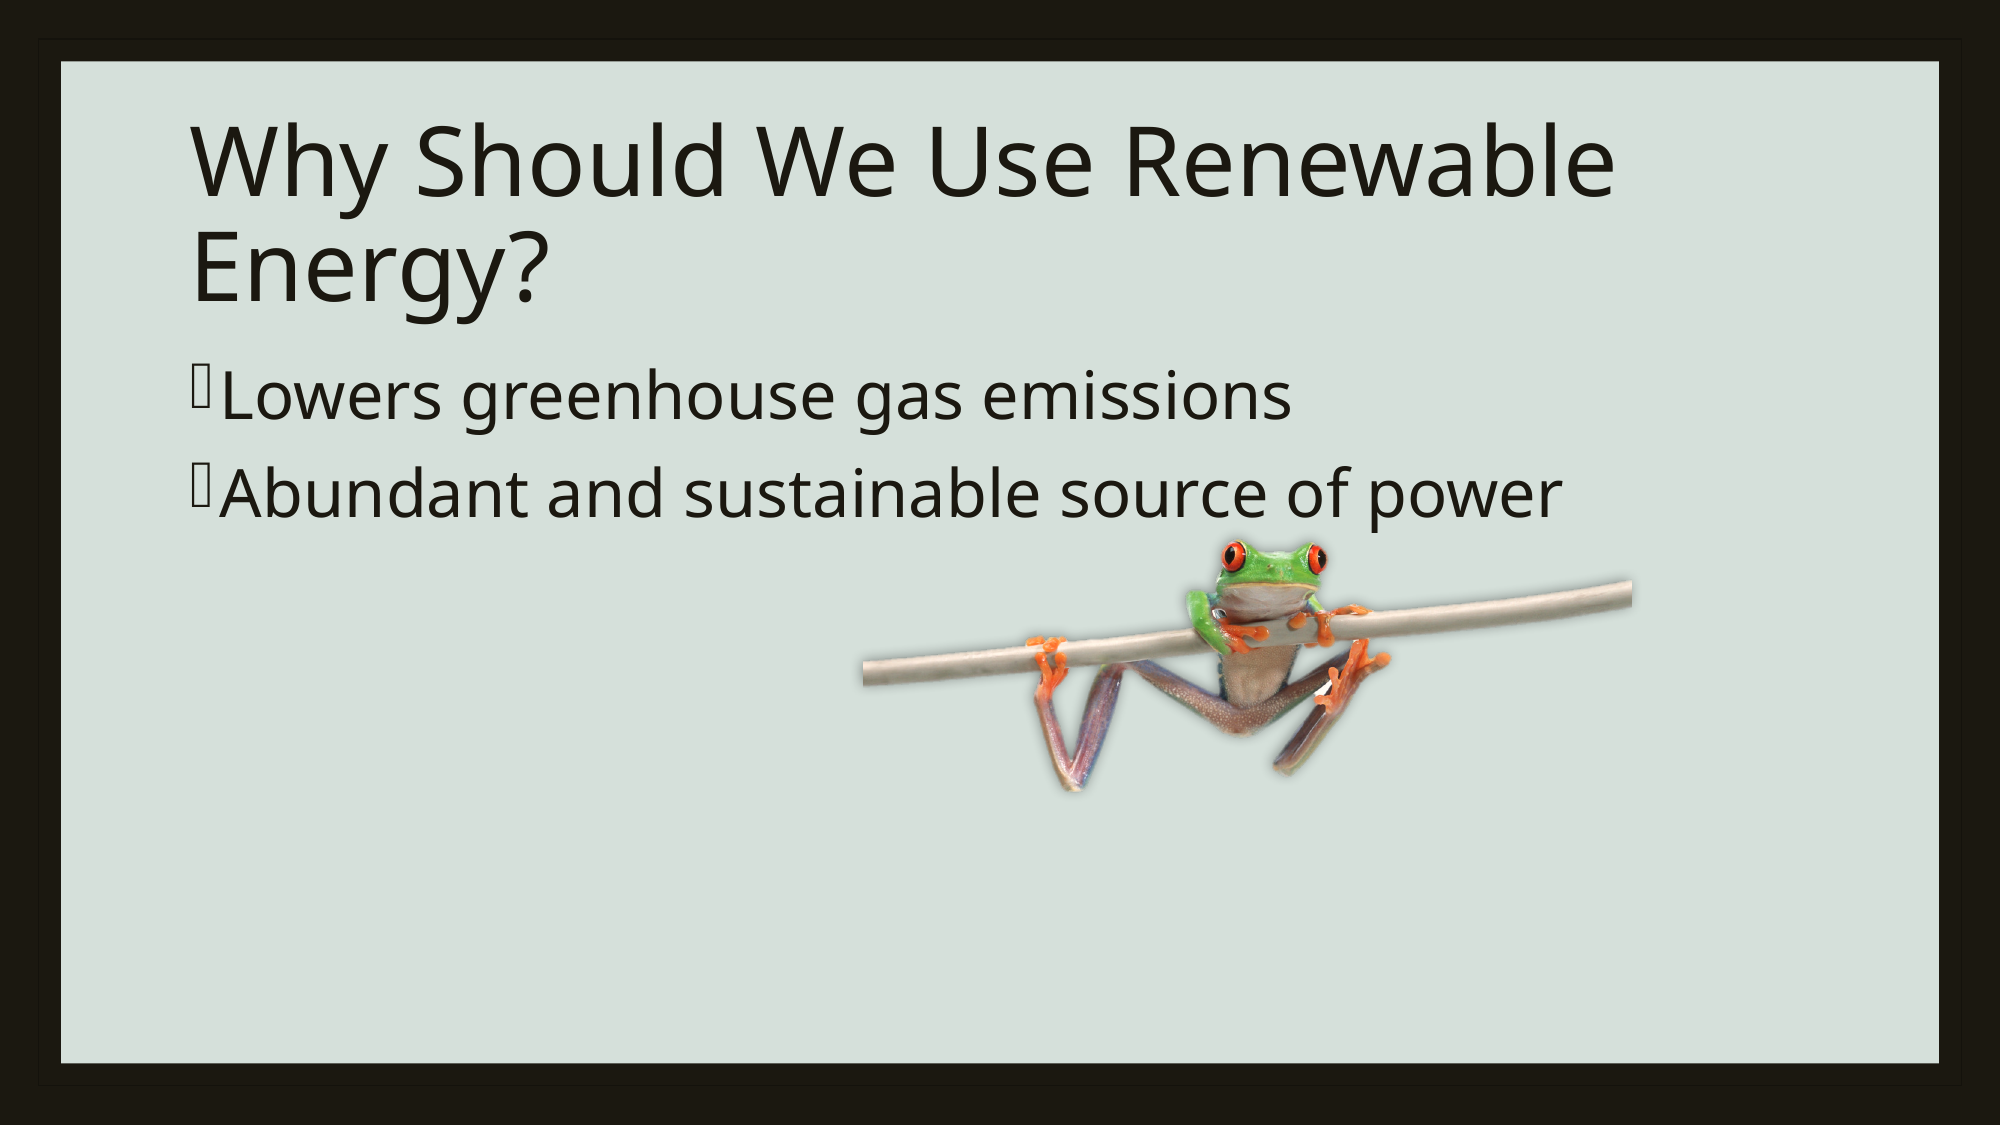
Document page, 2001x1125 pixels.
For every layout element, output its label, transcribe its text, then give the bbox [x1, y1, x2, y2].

title Why Should We Use Renewable Energy? [174, 105, 1825, 331]
picture [863, 394, 1632, 907]
list Lowers greenhouse gas emissions Abundant and sustainable source of power [174, 345, 1825, 990]
